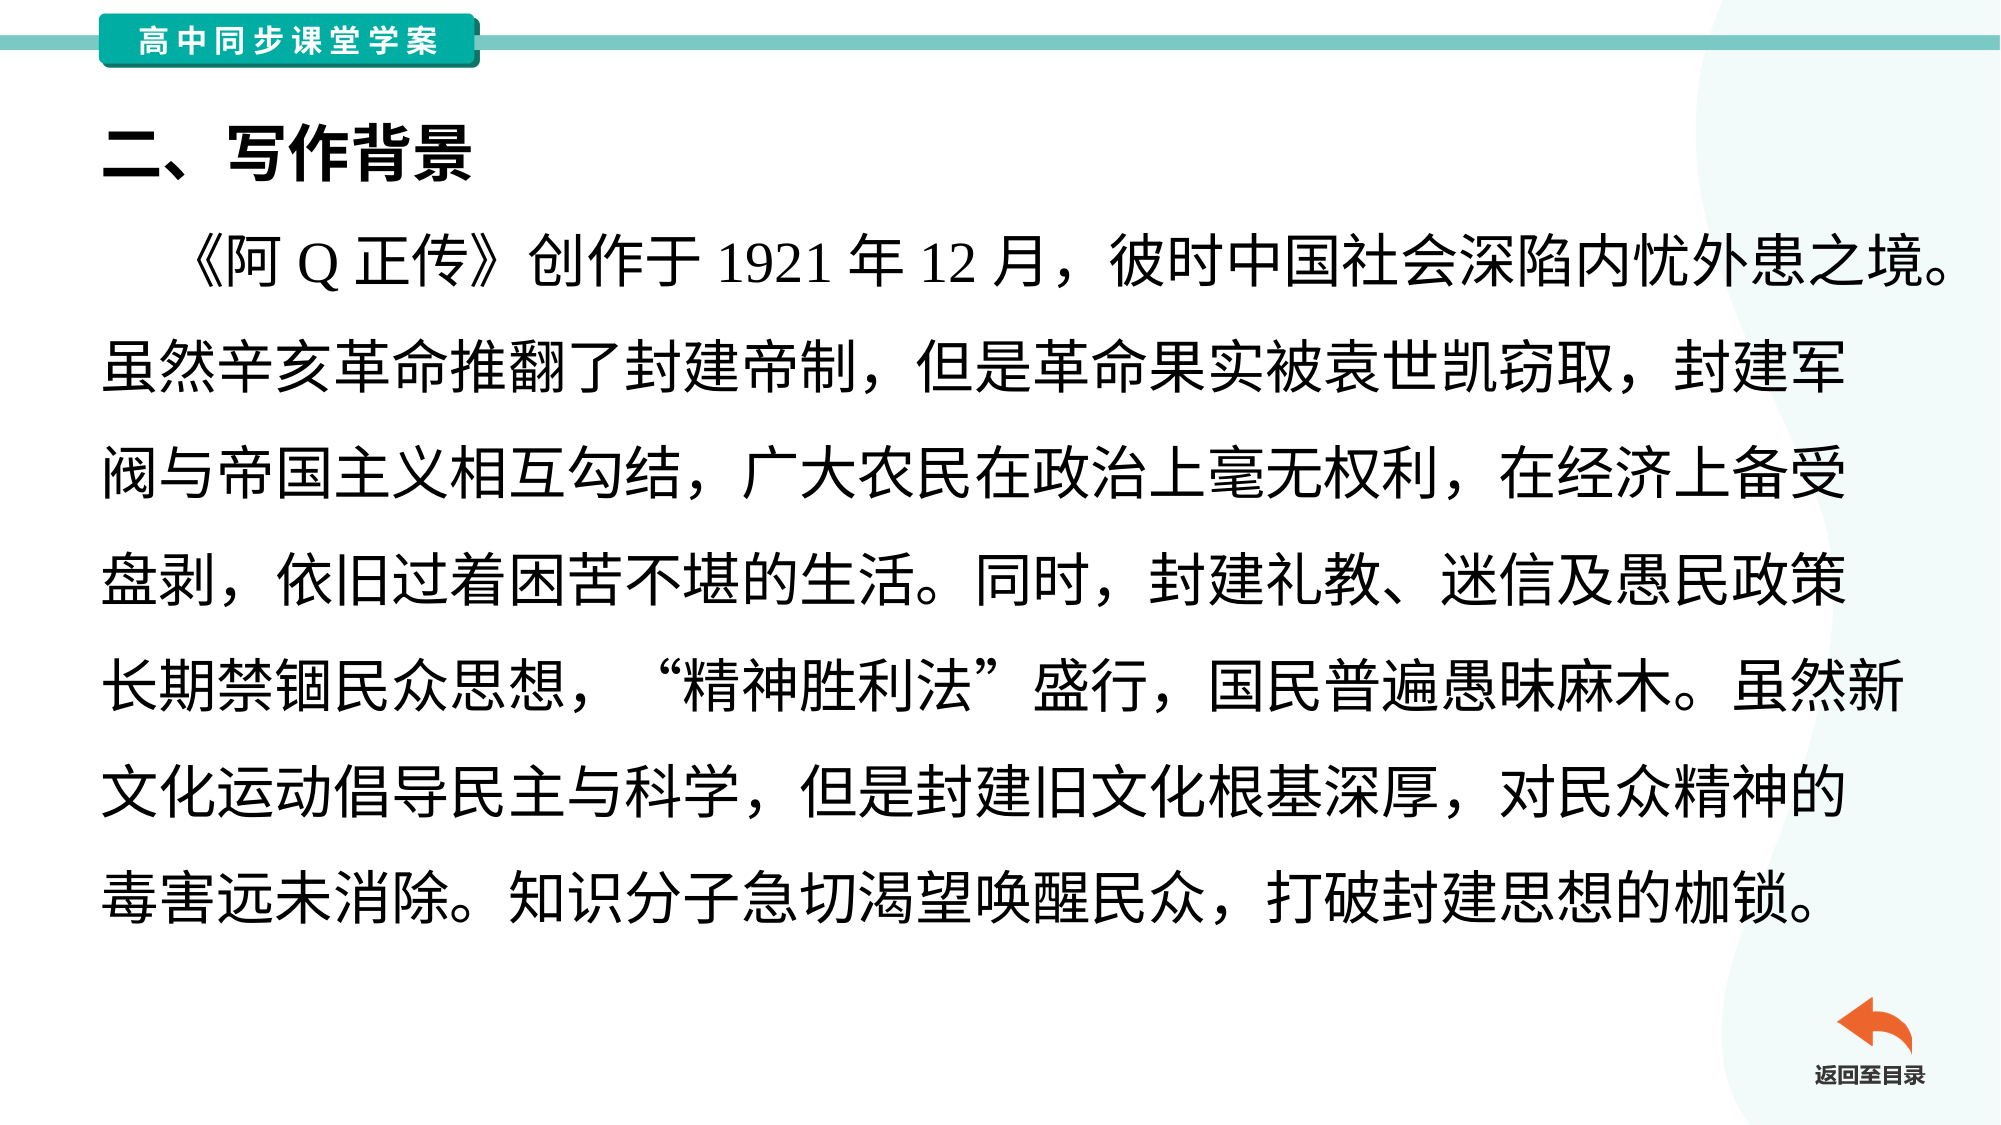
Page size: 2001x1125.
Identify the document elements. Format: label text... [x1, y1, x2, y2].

text_box 《阿Q正传》创作于1921年12月，彼时中国社会深陷内忧外患之境。 虽然辛亥革命推翻了封建帝制，但是革命果实被袁世凯窃取，封建军 阀与帝国主义相互勾结，广大农民在政治上毫无权利，在经济上备受 盘剥，依旧过着困苦不堪的生活。同时，封建礼教、迷信及愚民政策 长期禁锢民众思想，“精神胜利法”盛行，国民普遍愚昧麻木。虽然新 文化运动倡导民主与科学，但是封建旧文化根基深厚，对民众精神的 毒害远未消除。知识分子急切渴望唤醒民众，打破封建思想的枷锁。 [100, 187, 1899, 932]
text_box 二、写作背景 [100, 76, 1899, 177]
picture [0, 0, 2000, 1125]
